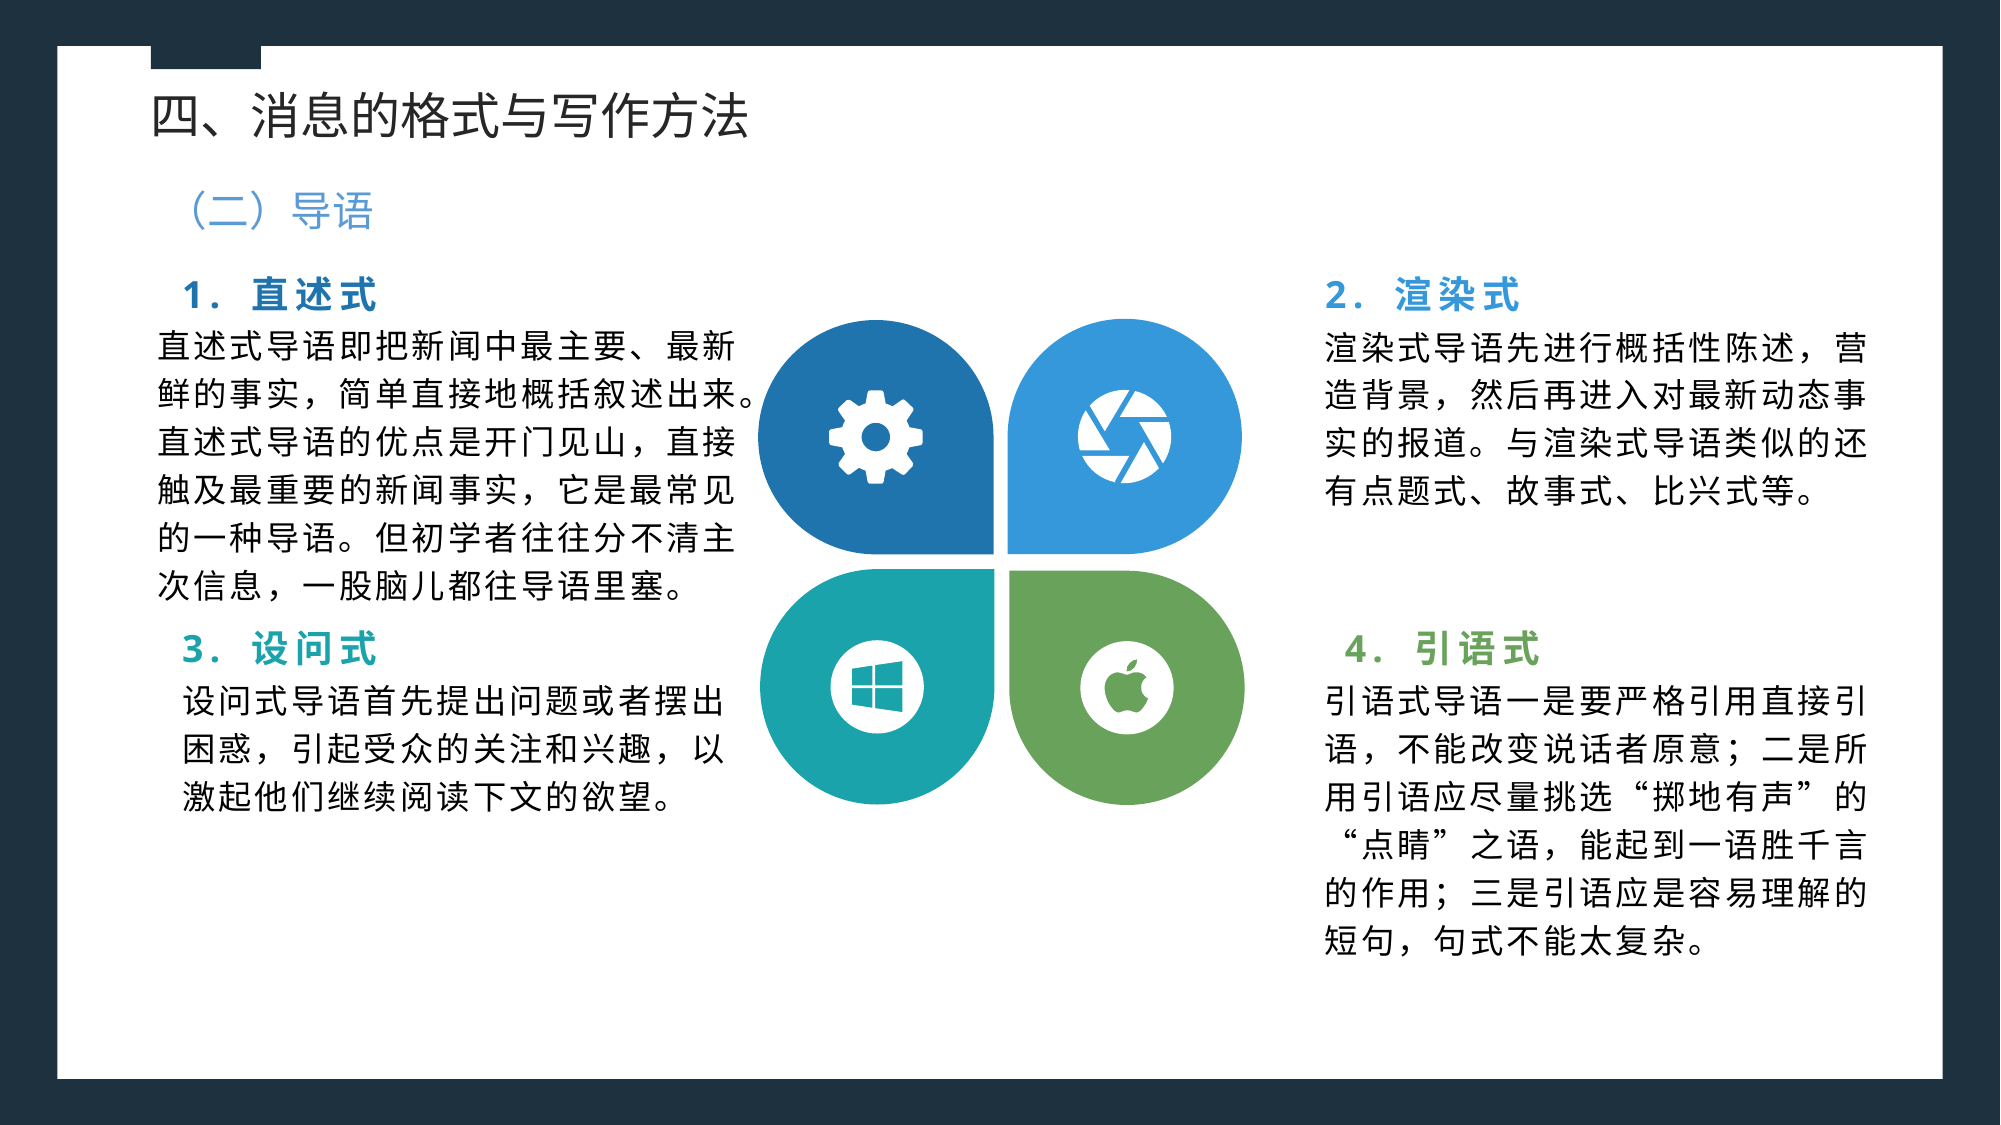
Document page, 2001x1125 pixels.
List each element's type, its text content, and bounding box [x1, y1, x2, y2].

text_box [1119, 391, 1167, 417]
text_box [1006, 317, 1243, 556]
text_box 3. 设问式 [167, 607, 587, 672]
text_box [1080, 641, 1174, 735]
text_box 四、消息的格式与写作方法 [150, 77, 846, 152]
text_box [829, 390, 923, 484]
text_box 直述式导语即把新闻中最主要、最新鲜的事实，简单直接地概括叙述出来。直述式导语的优点是开门见山，直接触及最重要的新闻事实，它是最常见的一种导语。但初学者往往分不清主次信息，一股脑儿都往导语里塞。 [142, 317, 760, 615]
text_box 引语式导语一是要严格引用直接引语，不能改变说话者原意；二是所用引语应尽量挑选“掷地有声”的“点睛”之语，能起到一语胜千言的作用；三是引语应是容易理解的短句，句式不能太复杂。 [1310, 672, 1909, 986]
text_box 设问式导语首先提出问题或者摆出困惑，引起受众的关注和兴趣，以激起他们继续阅读下文的欲望。 [167, 672, 757, 874]
text_box 2. 渲染式 [1310, 254, 1726, 318]
text_box [1089, 389, 1130, 432]
text_box [1082, 455, 1130, 483]
text_box [1077, 410, 1110, 451]
text_box [1120, 442, 1159, 484]
text_box [1008, 569, 1246, 807]
text_box [830, 640, 924, 734]
text_box 1. 直述式 [167, 254, 587, 317]
text_box （二）导语 [150, 152, 1060, 243]
text_box [1139, 422, 1172, 464]
text_box 4. 引语式 [1330, 607, 1741, 672]
text_box 渲染式导语先进行概括性陈述，营造背景，然后再进入对最新动态事实的报道。与渲染式导语类似的还有点题式、故事式、比兴式等。 [1310, 318, 1909, 571]
text_box [760, 318, 995, 556]
text_box [759, 568, 996, 806]
